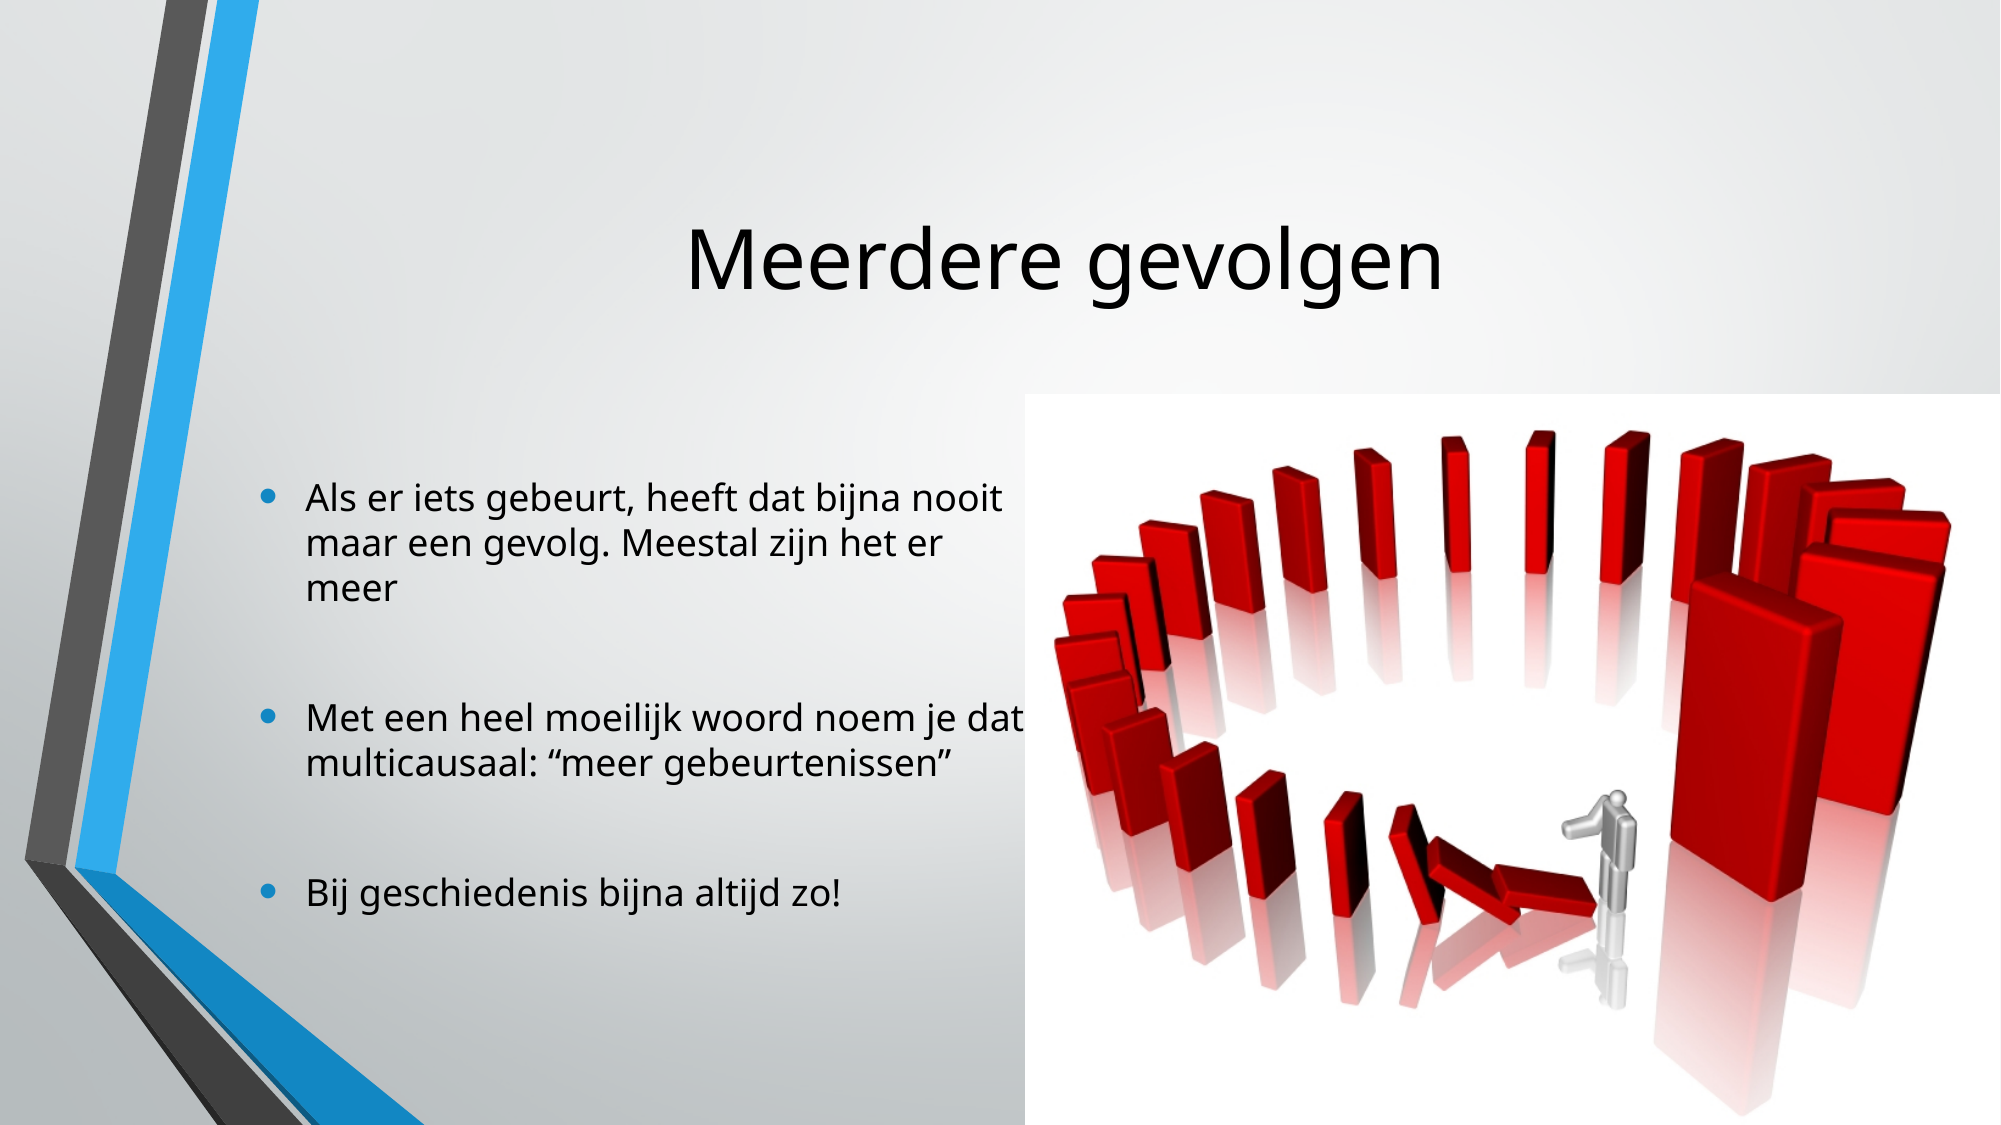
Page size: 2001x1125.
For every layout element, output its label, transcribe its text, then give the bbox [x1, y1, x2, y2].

picture [1025, 394, 2000, 1125]
list Als er iets gebeurt, heeft dat bijna nooit maar een gevolg. Meestal zijn het er meer Met een heel moeilijk woord noem je dat multicausaal: “meer gebeurtenissen” Bij geschiedenis bijna altijd zo! [243, 437, 1025, 950]
title Meerdere gevolgen [243, 112, 1887, 400]
